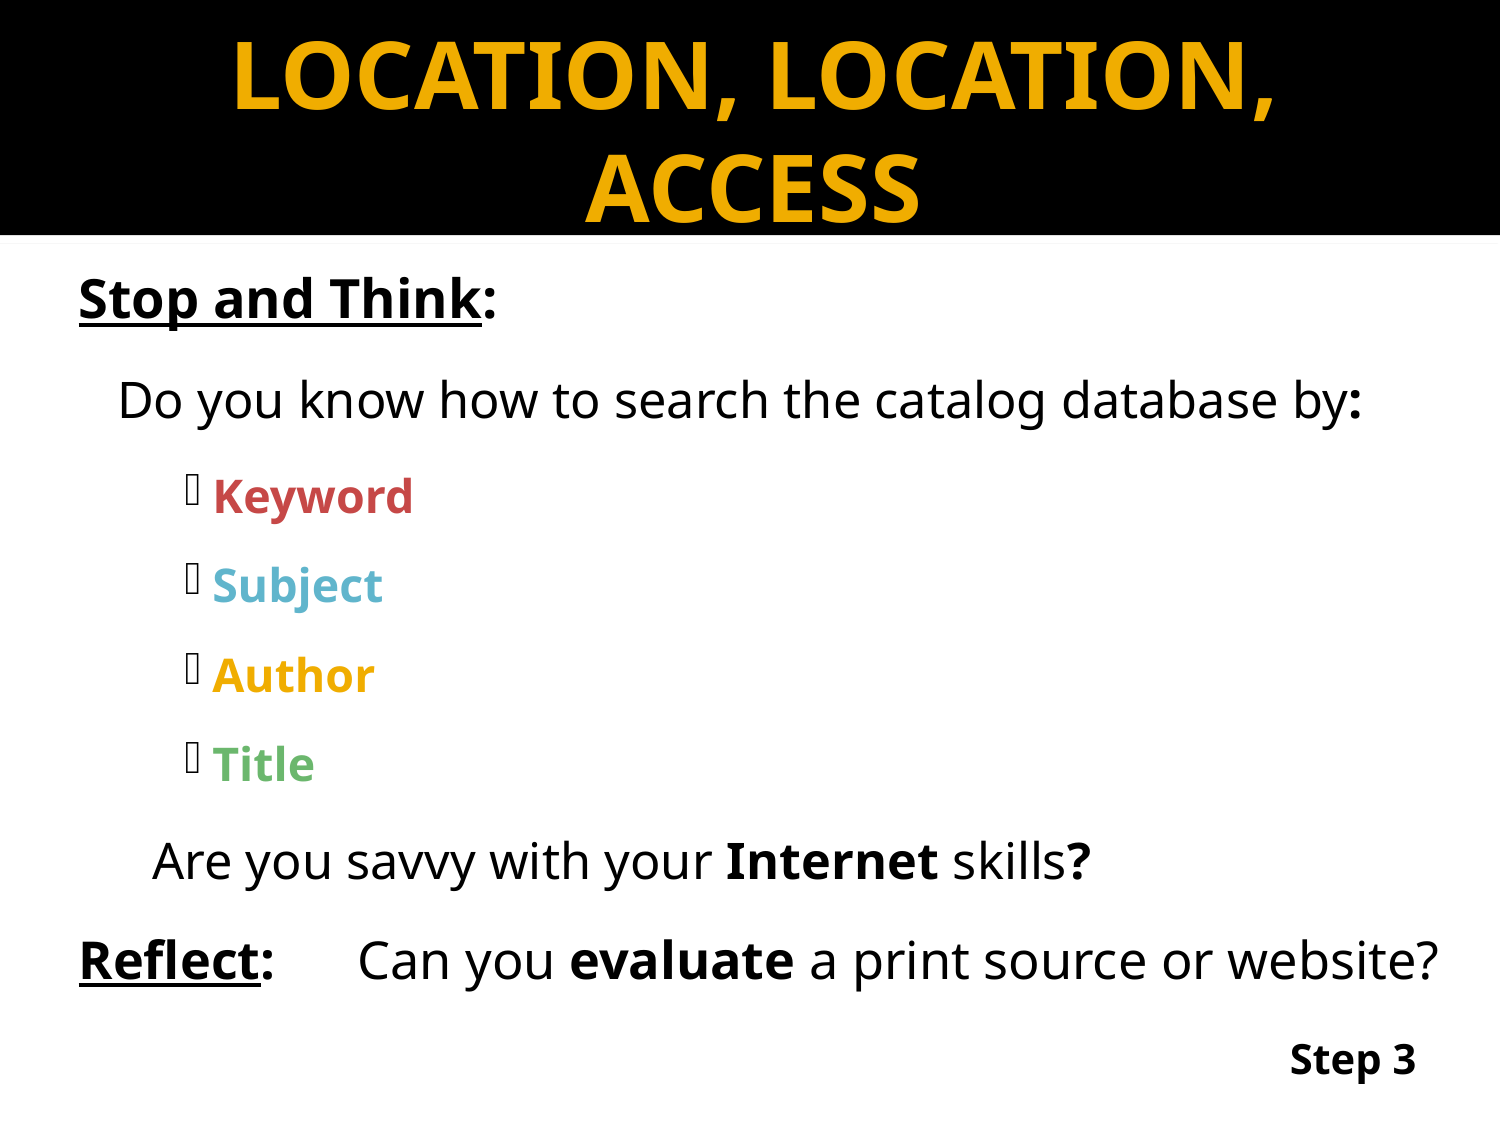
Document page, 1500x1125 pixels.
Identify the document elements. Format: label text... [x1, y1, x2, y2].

text_box Step 3 [1275, 1025, 1463, 1090]
list Stop and Think: Do you know how to search the catalog database by: Keyword Subject Author Title Are you savvy with your Internet skills? Reflect: Can you evaluate a print source or website? [24, 262, 1476, 1038]
title LOCATION, LOCATION, ACCESS [75, 25, 1425, 231]
